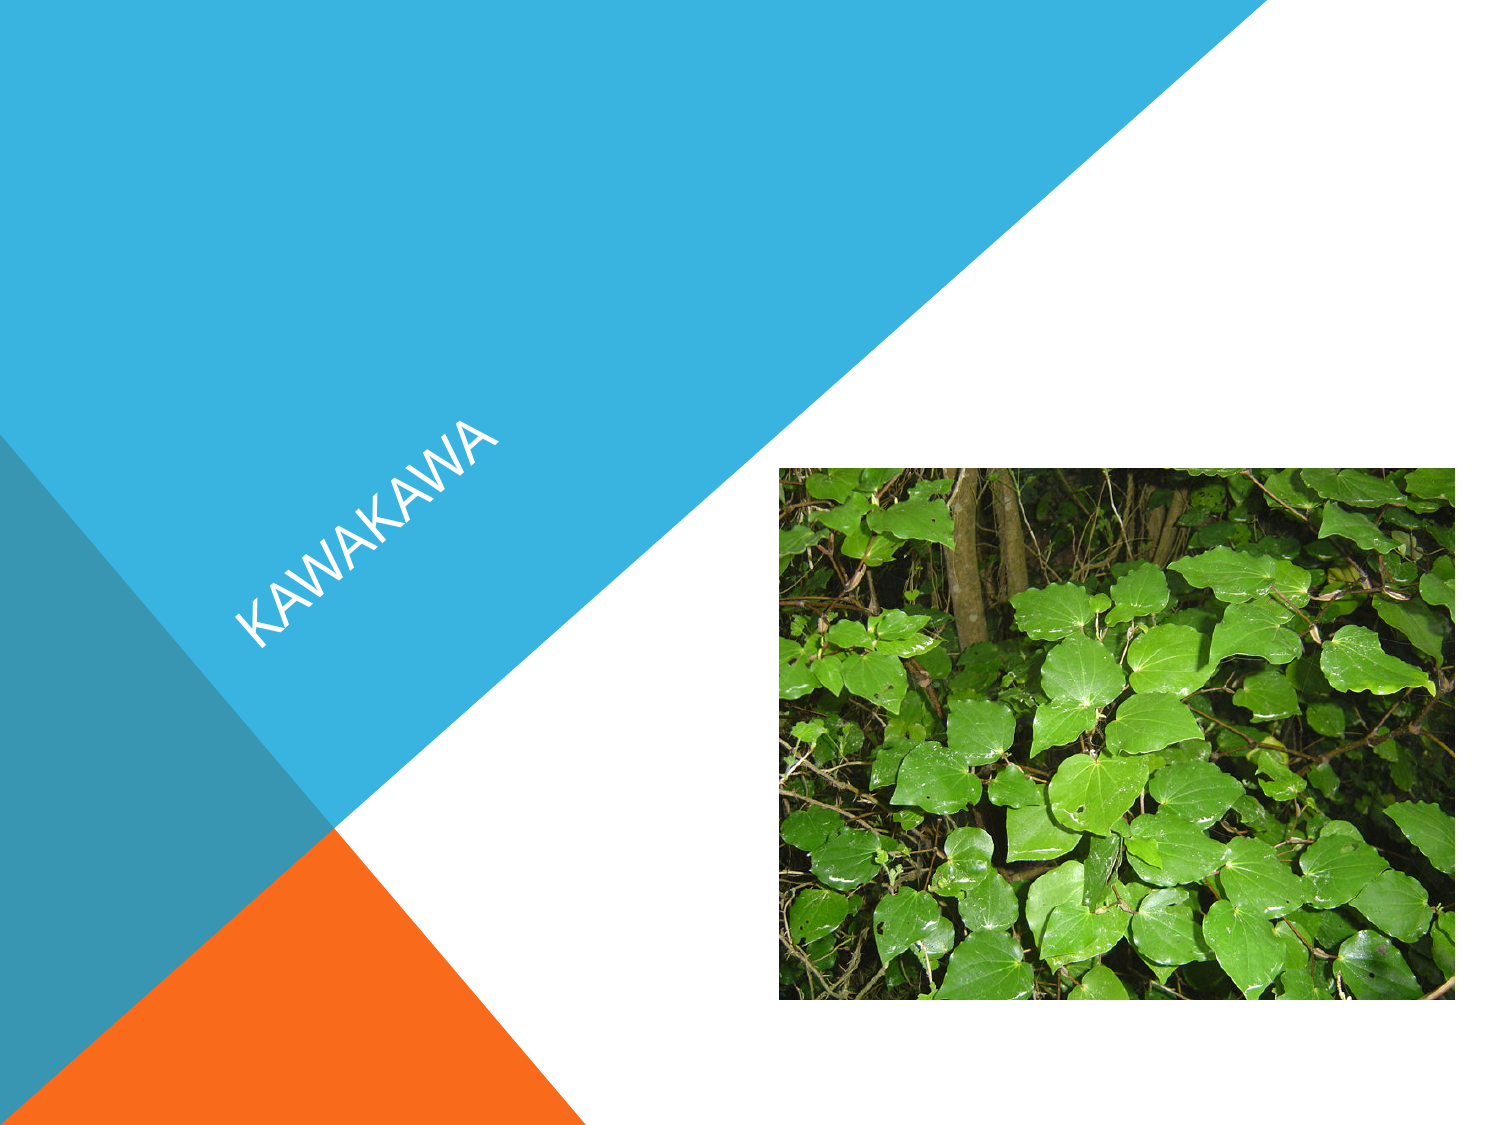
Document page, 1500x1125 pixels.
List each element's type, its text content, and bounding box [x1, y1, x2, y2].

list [778, 467, 1456, 1001]
title Kawakawa [137, 0, 900, 671]
